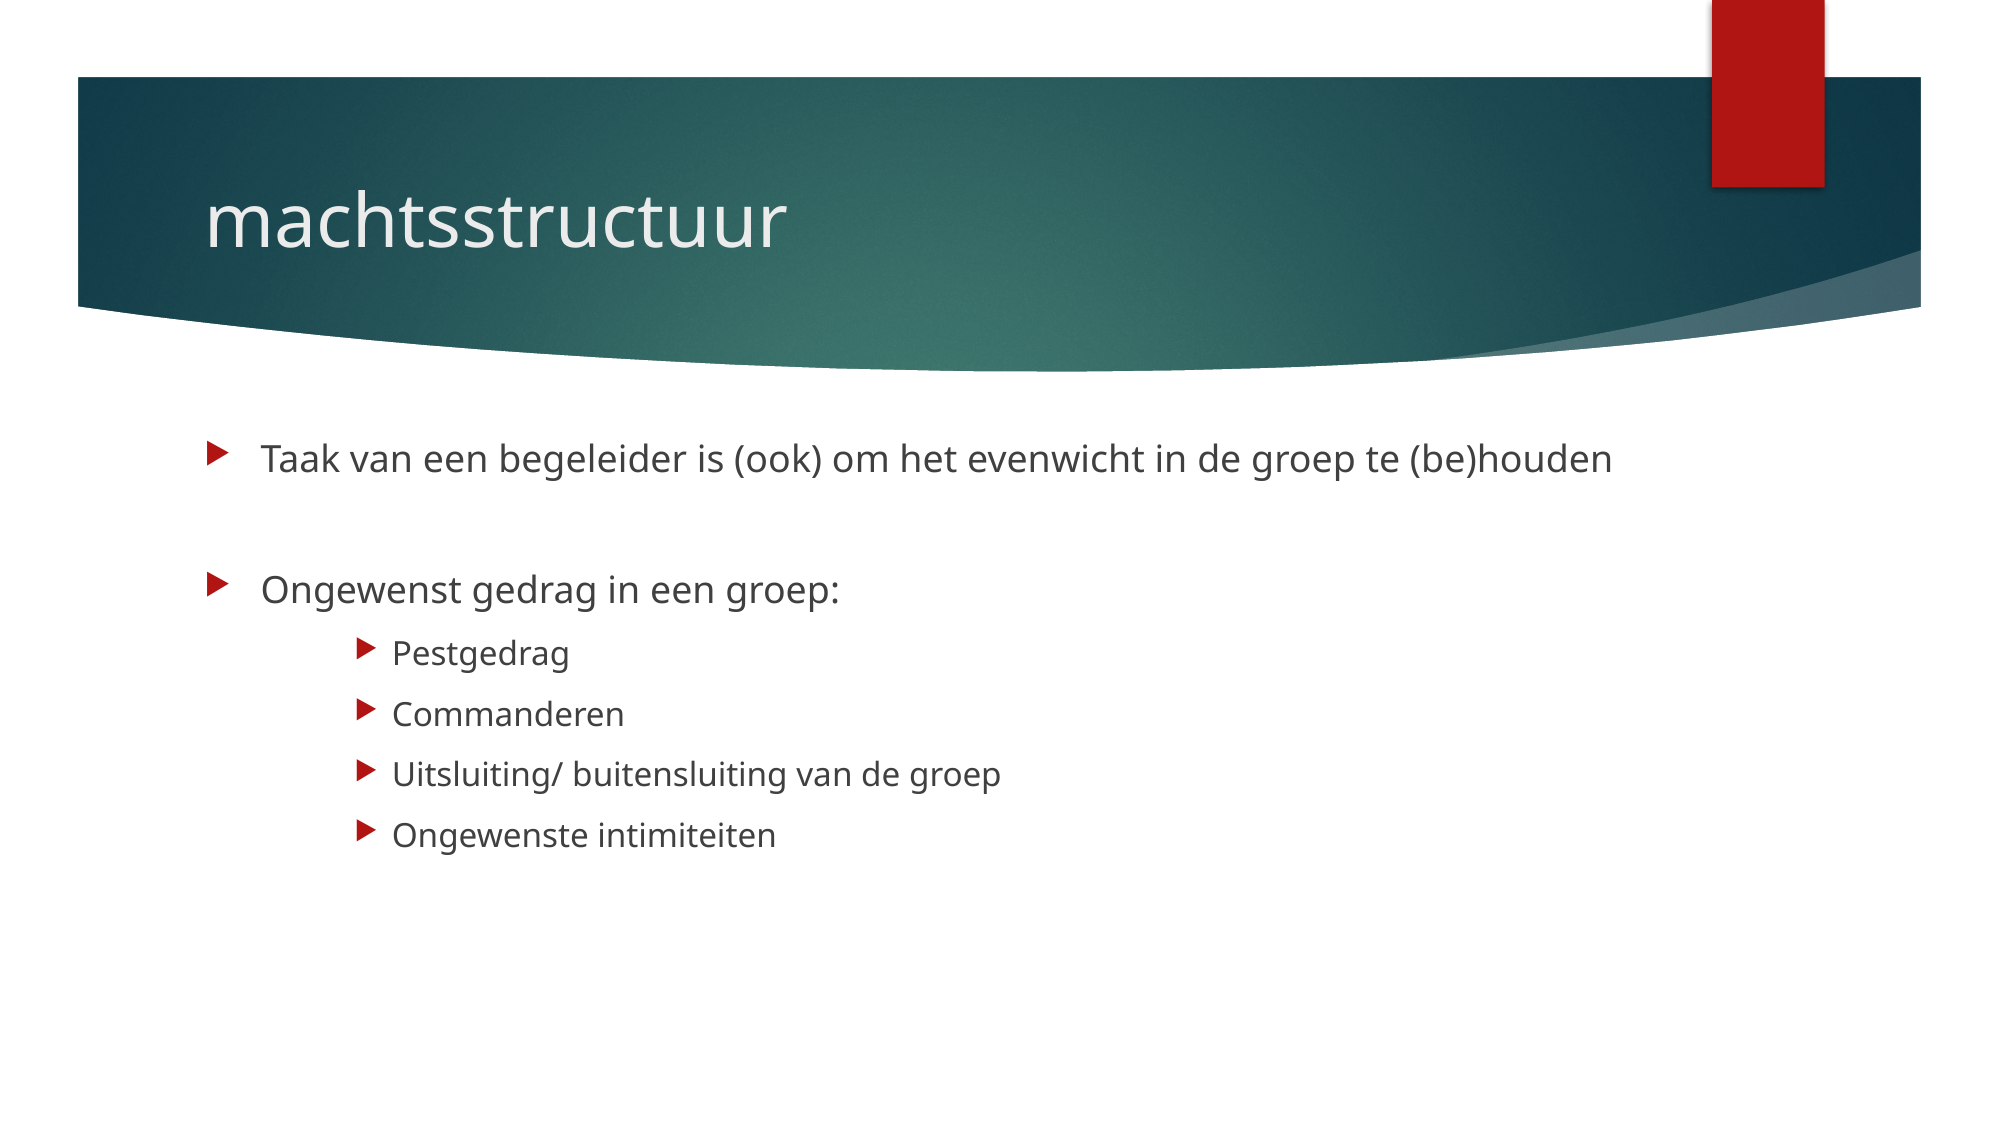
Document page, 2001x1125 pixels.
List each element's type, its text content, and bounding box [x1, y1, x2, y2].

title machtsstructuur [189, 159, 1638, 276]
list Taak van een begeleider is (ook) om het evenwicht in de groep te (be)houden Ongewenst gedrag in een groep: Pestgedrag Commanderen Uitsluiting/ buitensluiting van de groep Ongewenste intimiteiten [189, 427, 1638, 988]
